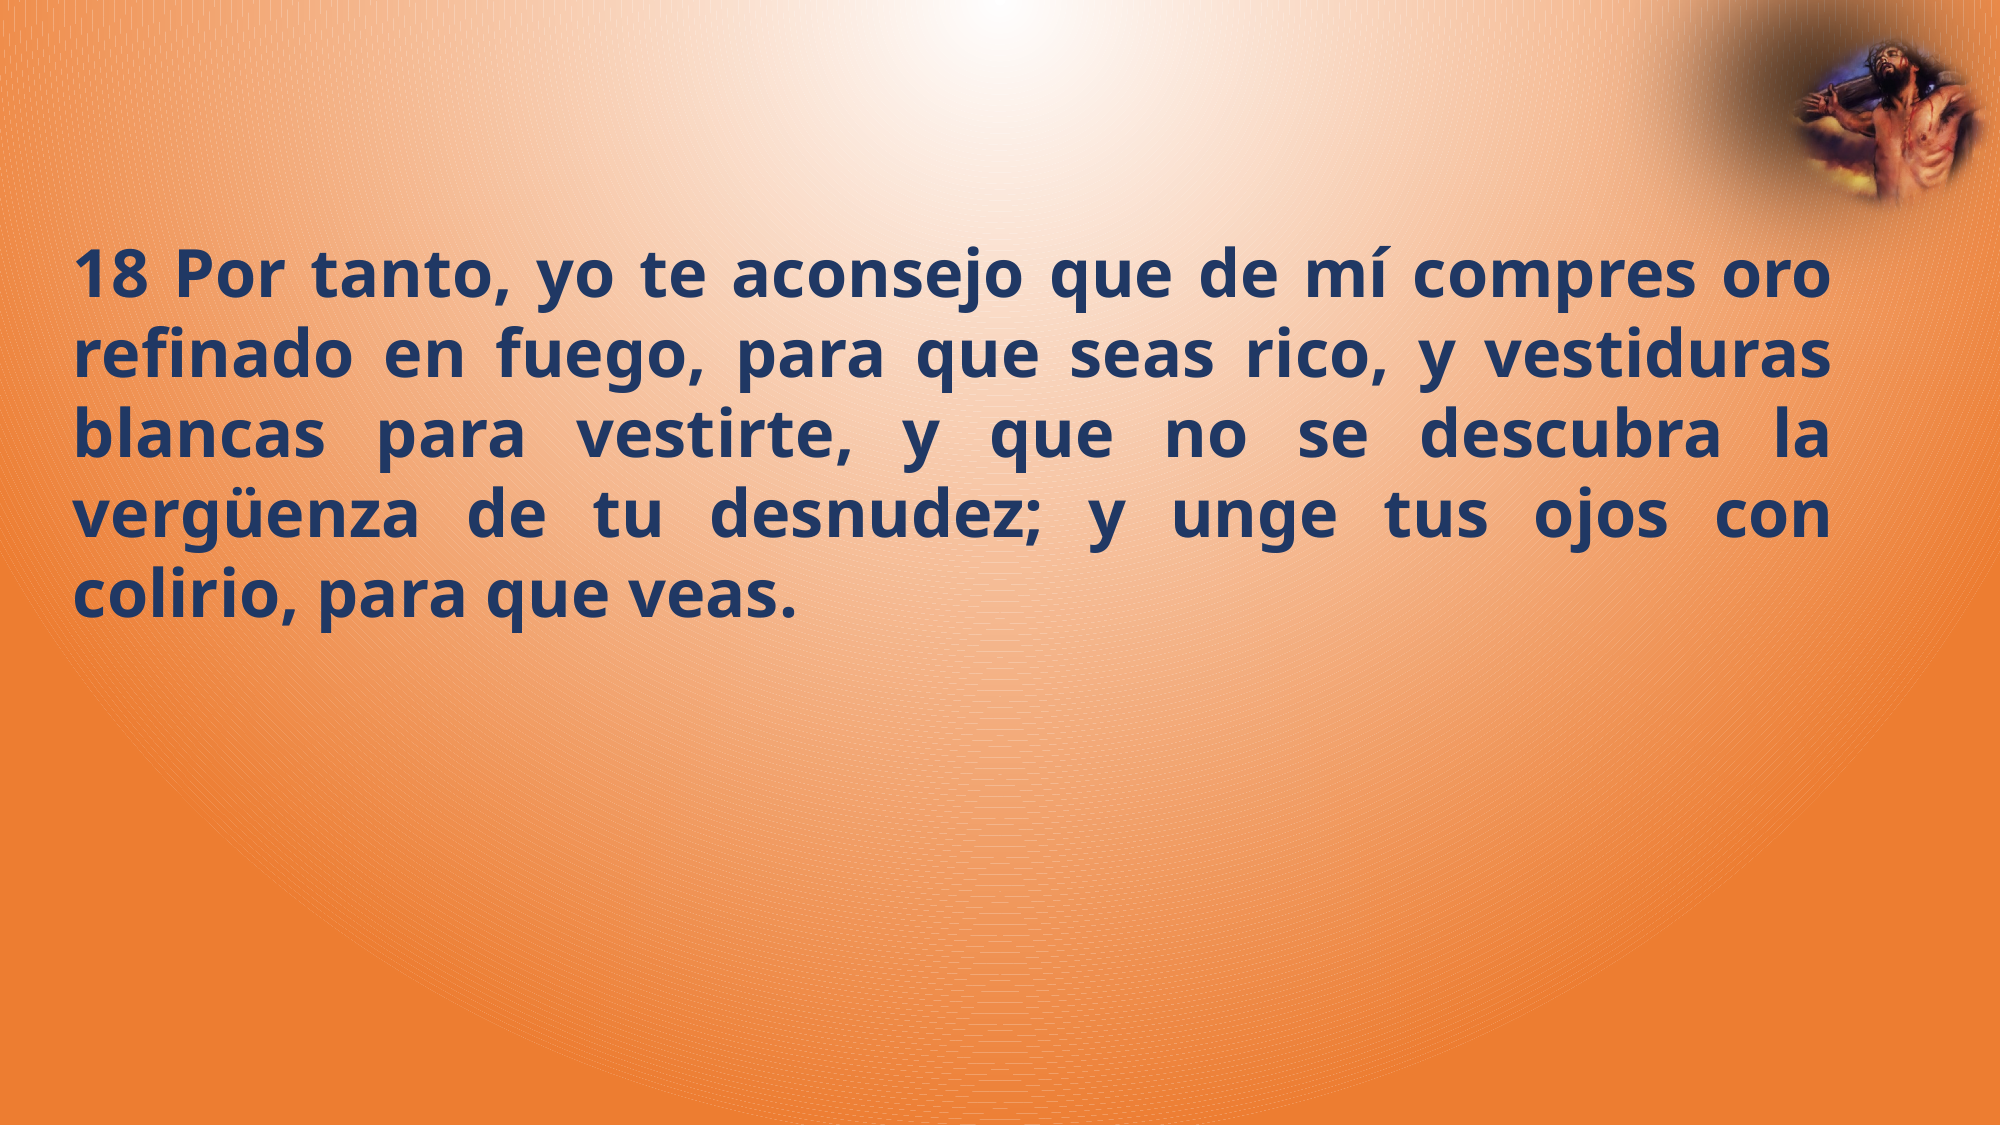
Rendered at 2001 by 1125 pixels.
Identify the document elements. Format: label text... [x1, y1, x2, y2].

picture [1779, 26, 2000, 220]
text_box 18 Por tanto, yo te aconsejo que de mí compres oro refinado en fuego, para que seas rico, y vestiduras blancas para vestirte, y que no se descubra la vergüenza de tu desnudez; y unge tus ojos con colirio, para que veas. [58, 223, 1850, 639]
